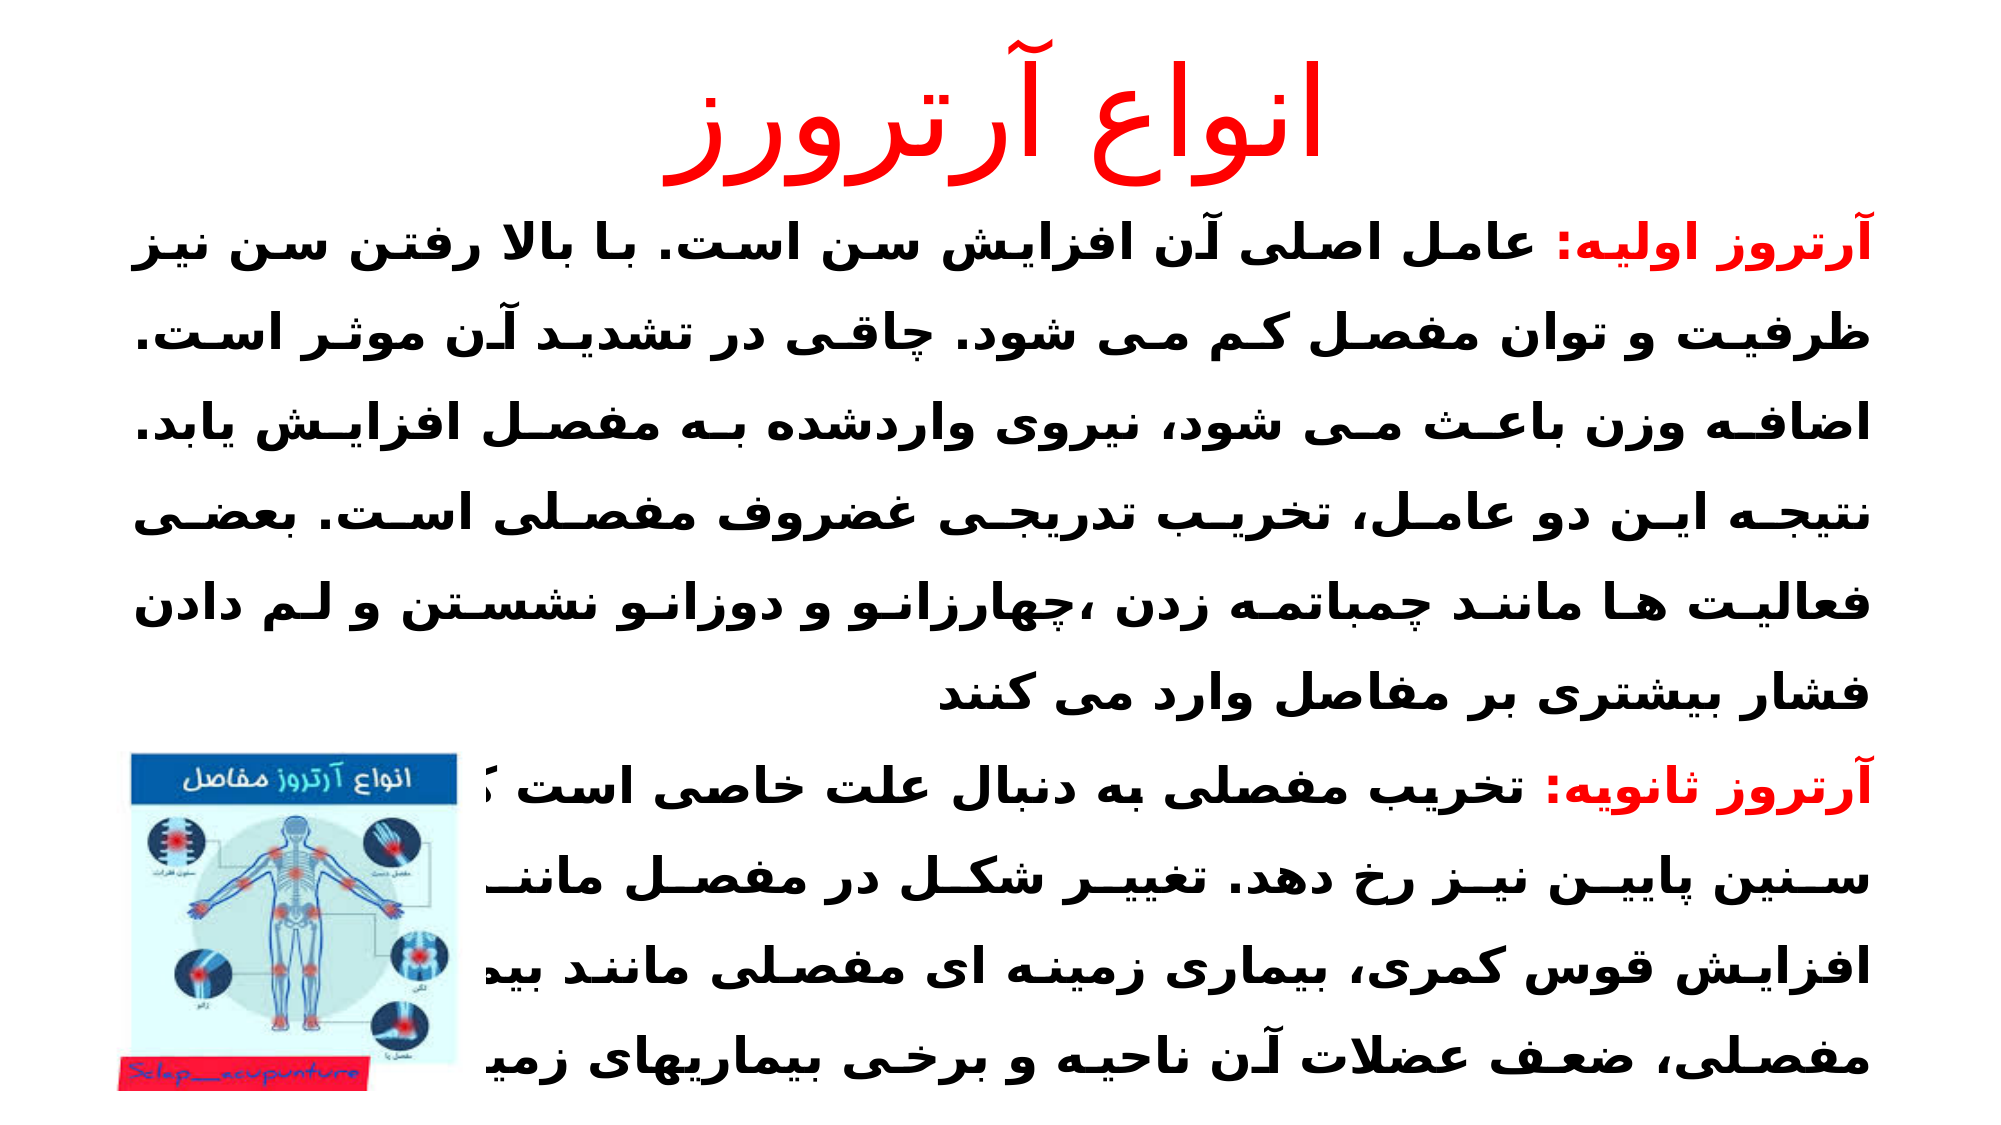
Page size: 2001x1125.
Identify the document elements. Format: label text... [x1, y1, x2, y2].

text_box آرتروز اولیه: عامل اصلی آن افزایش سن است. با بالا رفتن سن نیز ظرفیت و توان مفصل کم می شود. چاقی در تشدید آن موثر است. اضافه وزن باعث می شود، نیروی واردشده به مفصل افزایش یابد. نتیجه این دو عامل، تخریب تدریجی غضروف مفصلی است. بعضی فعالیت ها مانند چمباتمه زدن ،چهارزانو و دوزانو نشستن و لم دادن فشار بیشتری بر مفاصل وارد می کنند آرتروز ثانویه: تخریب مفصلی به دنبال علت خاصی است که می تواند در سنین پایین نیز رخ دهد. تغییر شکل در مفصل مانند پا پرانتزی و افزایش قوس کمری، بیماری زمینه ای مفصلی مانند بیماریهای التهاب مفصلی، ضعف عضلات آن ناحیه و برخی بیماریهای زمینه ای از جمله این علل است. [68, 171, 1917, 1125]
title انواع آرترورز [567, 21, 1433, 171]
picture [103, 727, 486, 1091]
